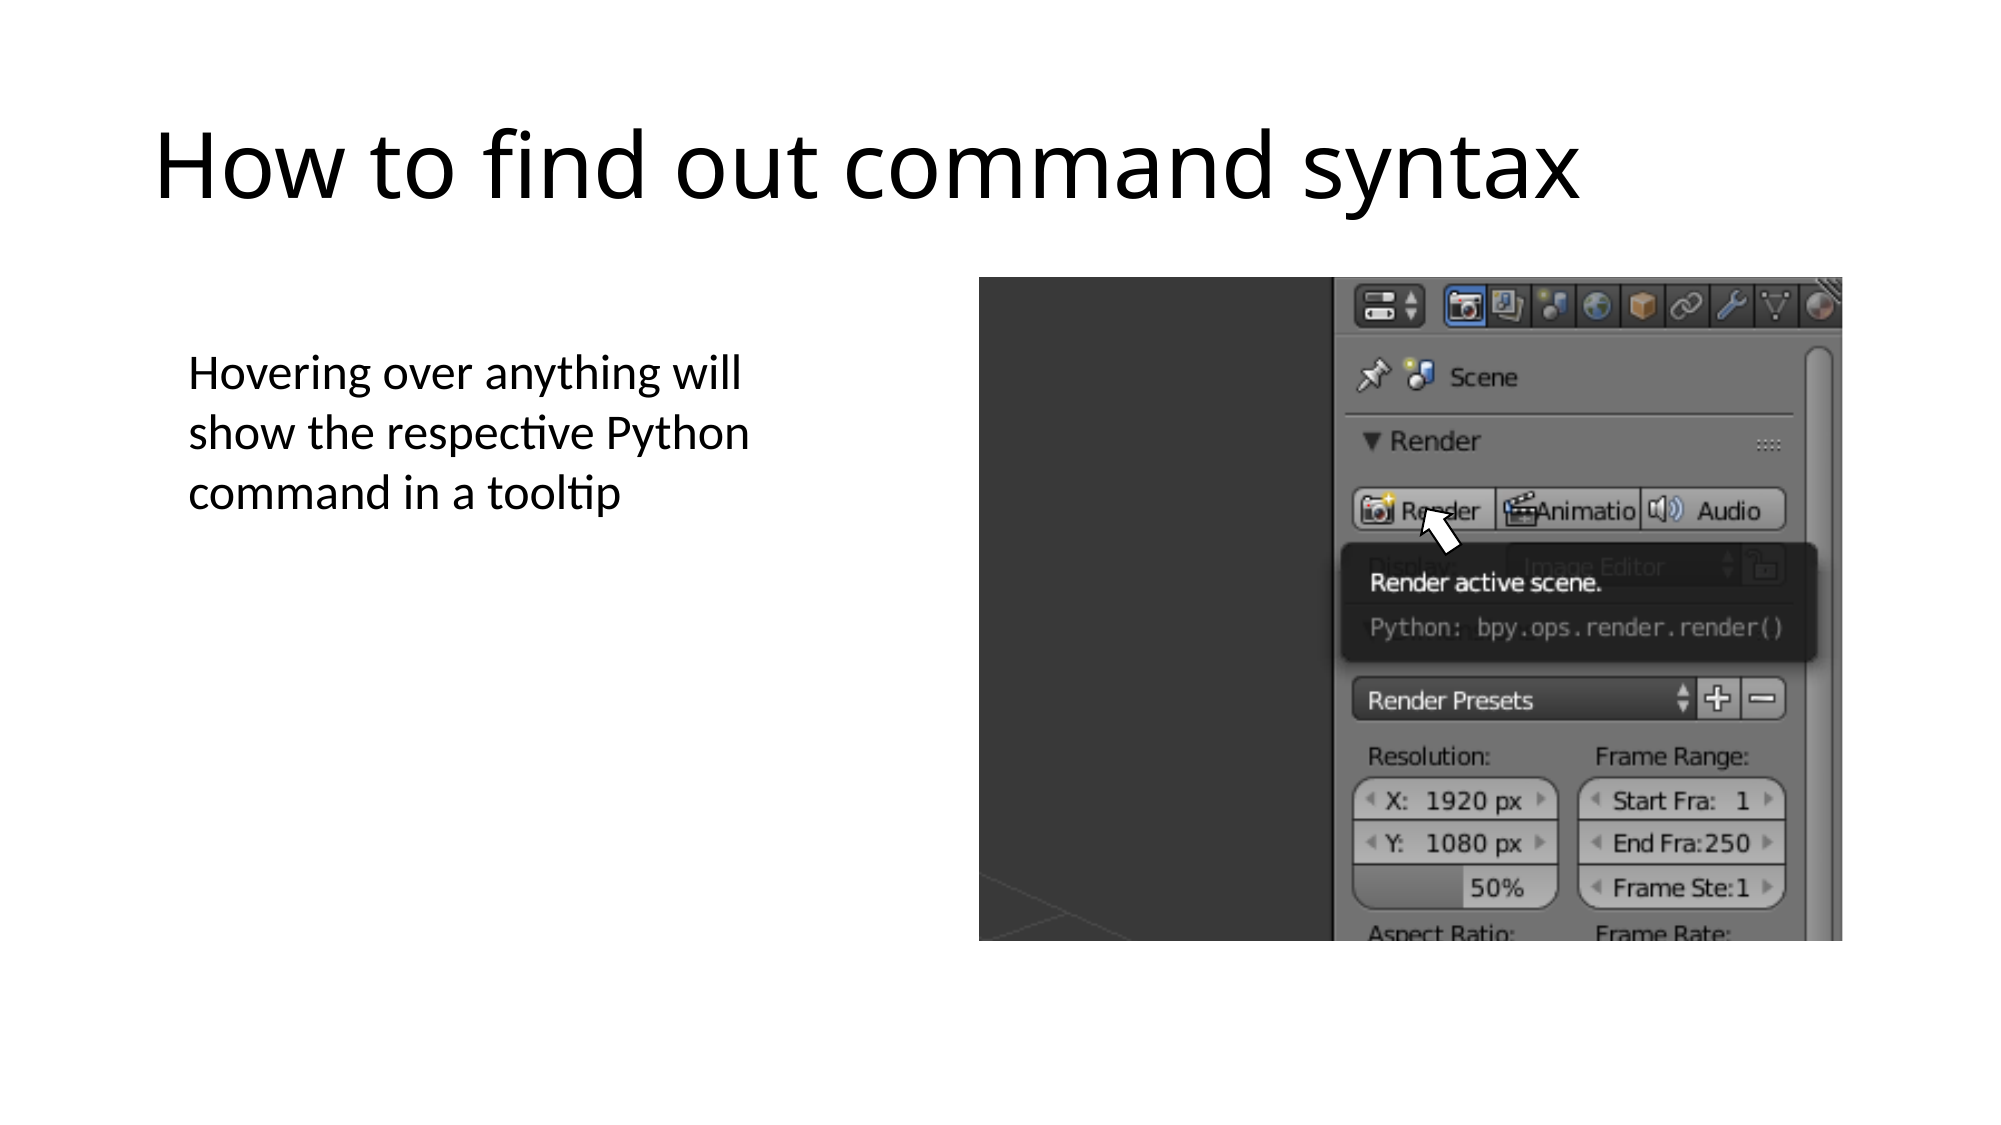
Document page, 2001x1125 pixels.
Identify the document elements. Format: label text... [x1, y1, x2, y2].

text_box Hovering over anything will show the respective Python command in a tooltip [173, 331, 830, 527]
title How to find out command syntax [137, 59, 1863, 278]
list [979, 277, 1843, 941]
